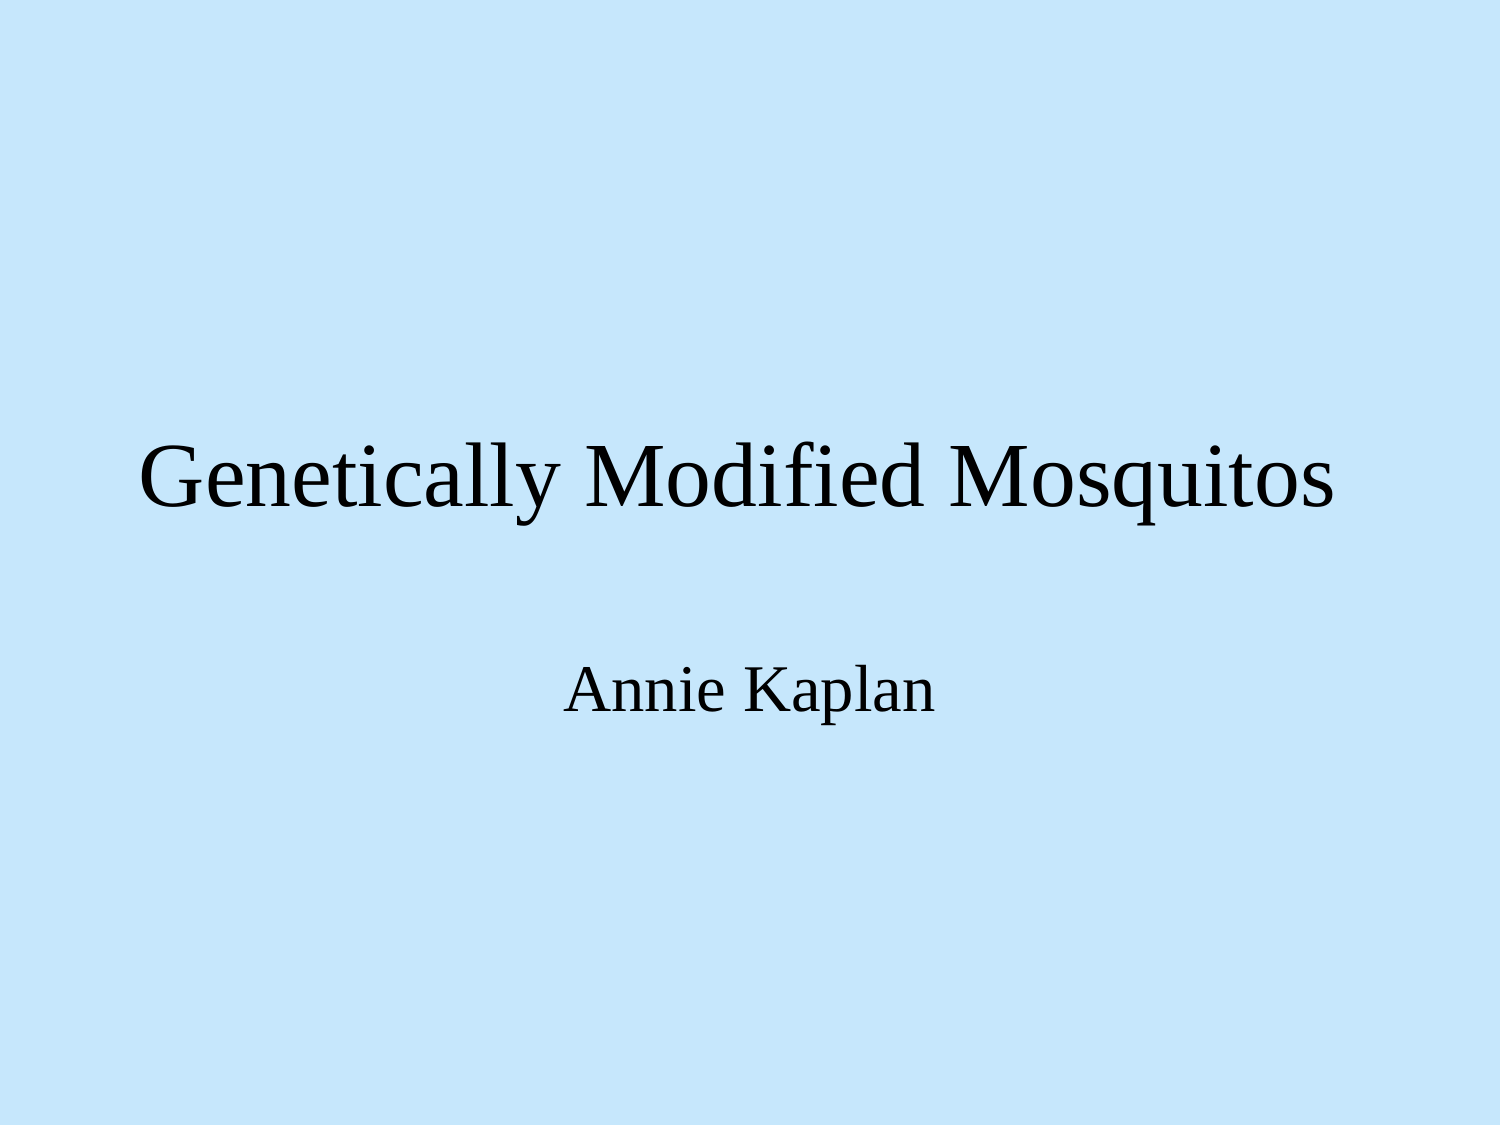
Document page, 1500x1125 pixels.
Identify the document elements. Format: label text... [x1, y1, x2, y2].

title Genetically Modified Mosquitos [112, 349, 1388, 591]
subtitle Annie Kaplan [225, 637, 1275, 925]
